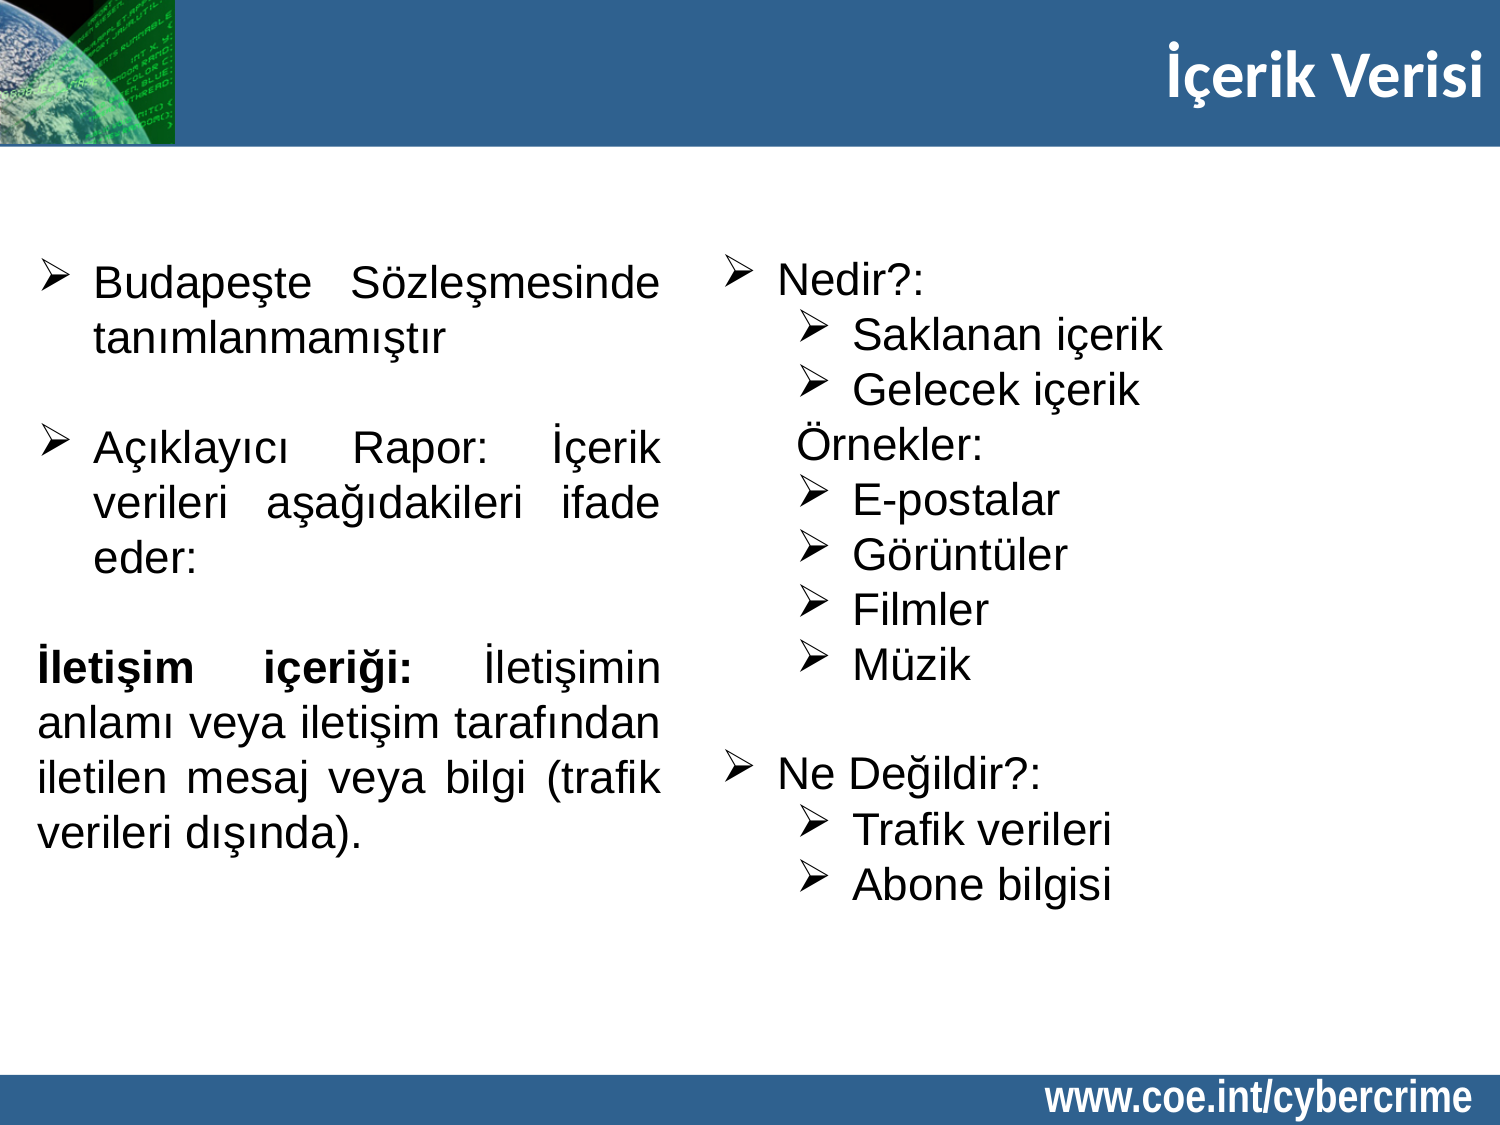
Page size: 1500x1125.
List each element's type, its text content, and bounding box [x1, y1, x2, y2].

text_box Budapeşte Sözleşmesinde tanımlanmamıştır Açıklayıcı Rapor: İçerik verileri aşağıdakileri ifade eder: İletişim içeriği: İletişimin anlamı veya iletişim tarafından iletilen mesaj veya bilgi (trafik verileri dışında). [22, 245, 677, 866]
picture [0, 0, 175, 144]
text_box Nedir?: Saklanan içerik Gelecek içerik Örnekler: E-postalar Görüntüler Filmler Müzik Ne Değildir?: Trafik verileri Abone bilgisi [706, 242, 1465, 917]
text_box www.coe.int/cybercrime [1030, 1059, 1500, 1125]
text_box İçerik Verisi [177, 0, 1500, 149]
text_box [0, 1073, 1030, 1125]
